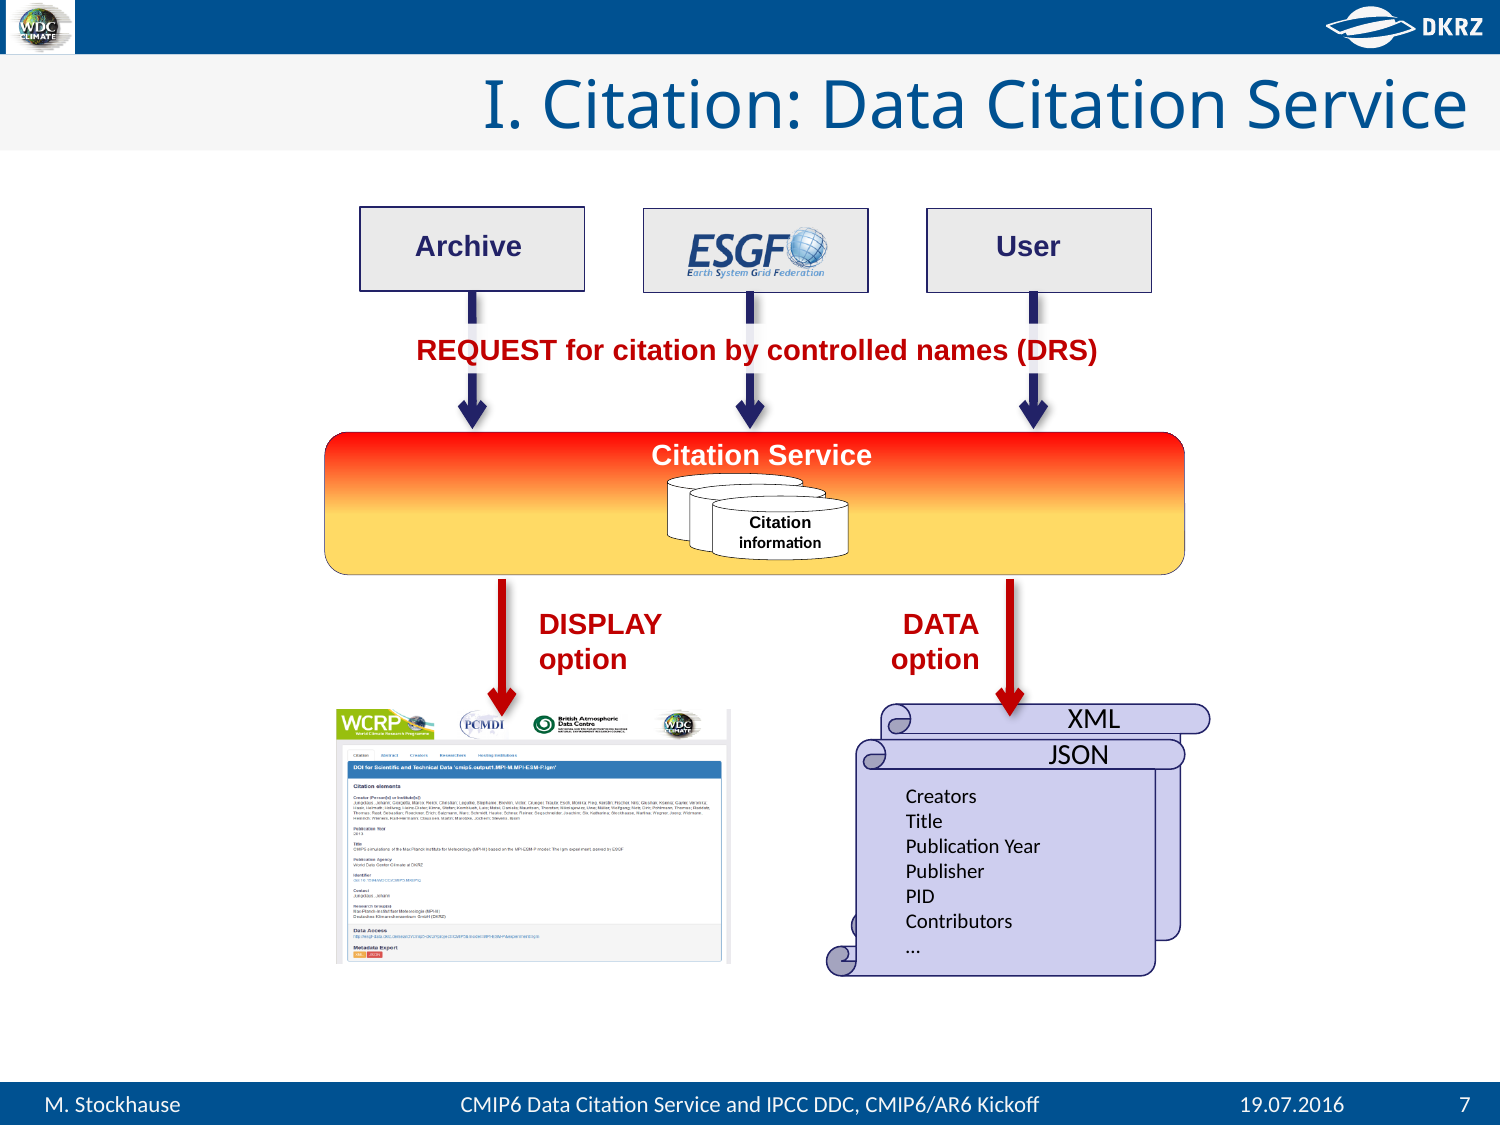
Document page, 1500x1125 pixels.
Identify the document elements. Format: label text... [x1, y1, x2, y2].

text_box Creators Title Publication Year Publisher PID Contributors … [898, 775, 1049, 965]
text_box DISPLAY option [531, 597, 671, 683]
text_box DATA option [882, 597, 988, 683]
text_box REQUEST for citation by controlled names (DRS) [754, 323, 1029, 374]
text_box [861, 208, 868, 293]
text_box Archive [407, 220, 531, 271]
text_box User [988, 219, 1069, 270]
text_box REQUEST for citation by controlled names (DRS) [409, 323, 468, 374]
picture [5, 0, 75, 54]
text_box JSON [1033, 727, 1125, 778]
text_box REQUEST for citation by controlled names (DRS) [1038, 323, 1107, 374]
text_box Citation Service [643, 429, 881, 479]
picture [655, 184, 856, 335]
text_box [360, 207, 585, 292]
text_box [643, 208, 650, 293]
picture [336, 709, 731, 965]
text_box REQUEST for citation by controlled names (DRS) [477, 323, 745, 374]
slide_number 7 [1376, 1082, 1500, 1125]
title I. Citation: Data Citation Service [0, 54, 1500, 151]
text_box XML [1053, 692, 1136, 743]
text_box [881, 704, 1053, 739]
text_box [324, 432, 1185, 575]
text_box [667, 473, 849, 561]
text_box [927, 208, 1152, 293]
text_box [1156, 766, 1181, 941]
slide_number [1187, 1082, 1360, 1125]
text_box [1136, 704, 1210, 743]
text_box [826, 739, 1185, 976]
